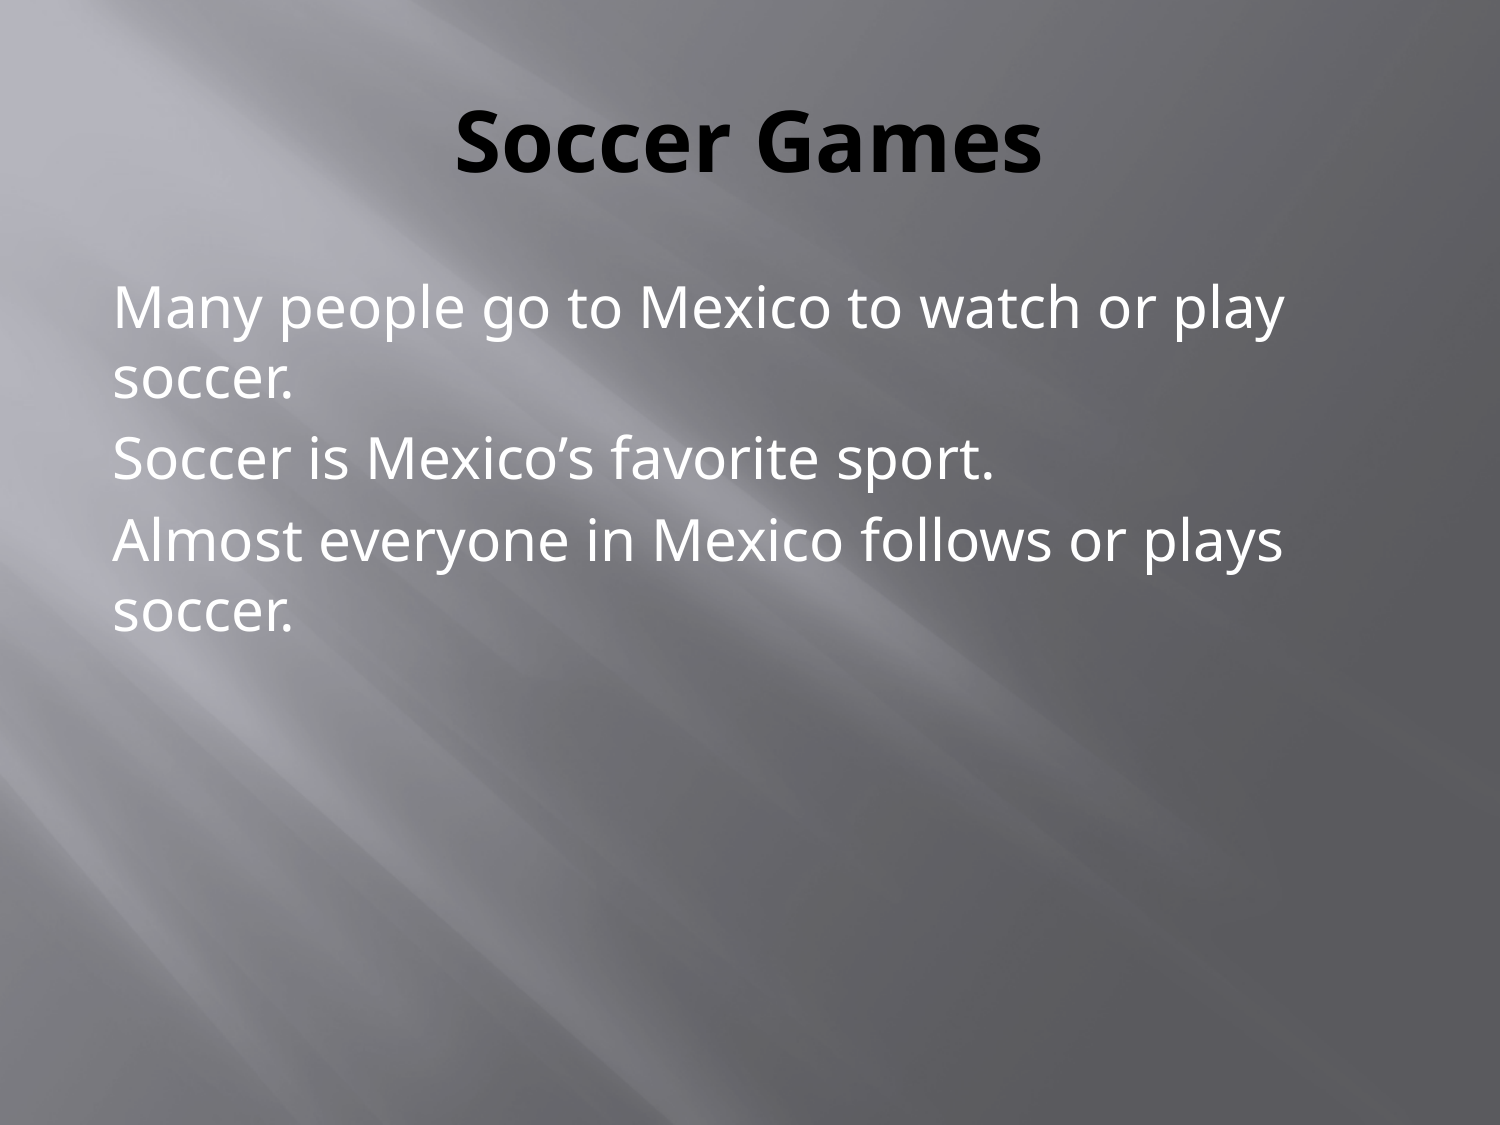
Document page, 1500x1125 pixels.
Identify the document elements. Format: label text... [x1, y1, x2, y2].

list Many people go to Mexico to watch or play soccer. Soccer is Mexico’s favorite sport. Almost everyone in Mexico follows or plays soccer. [75, 262, 1425, 1035]
title Soccer Games [75, 45, 1425, 233]
